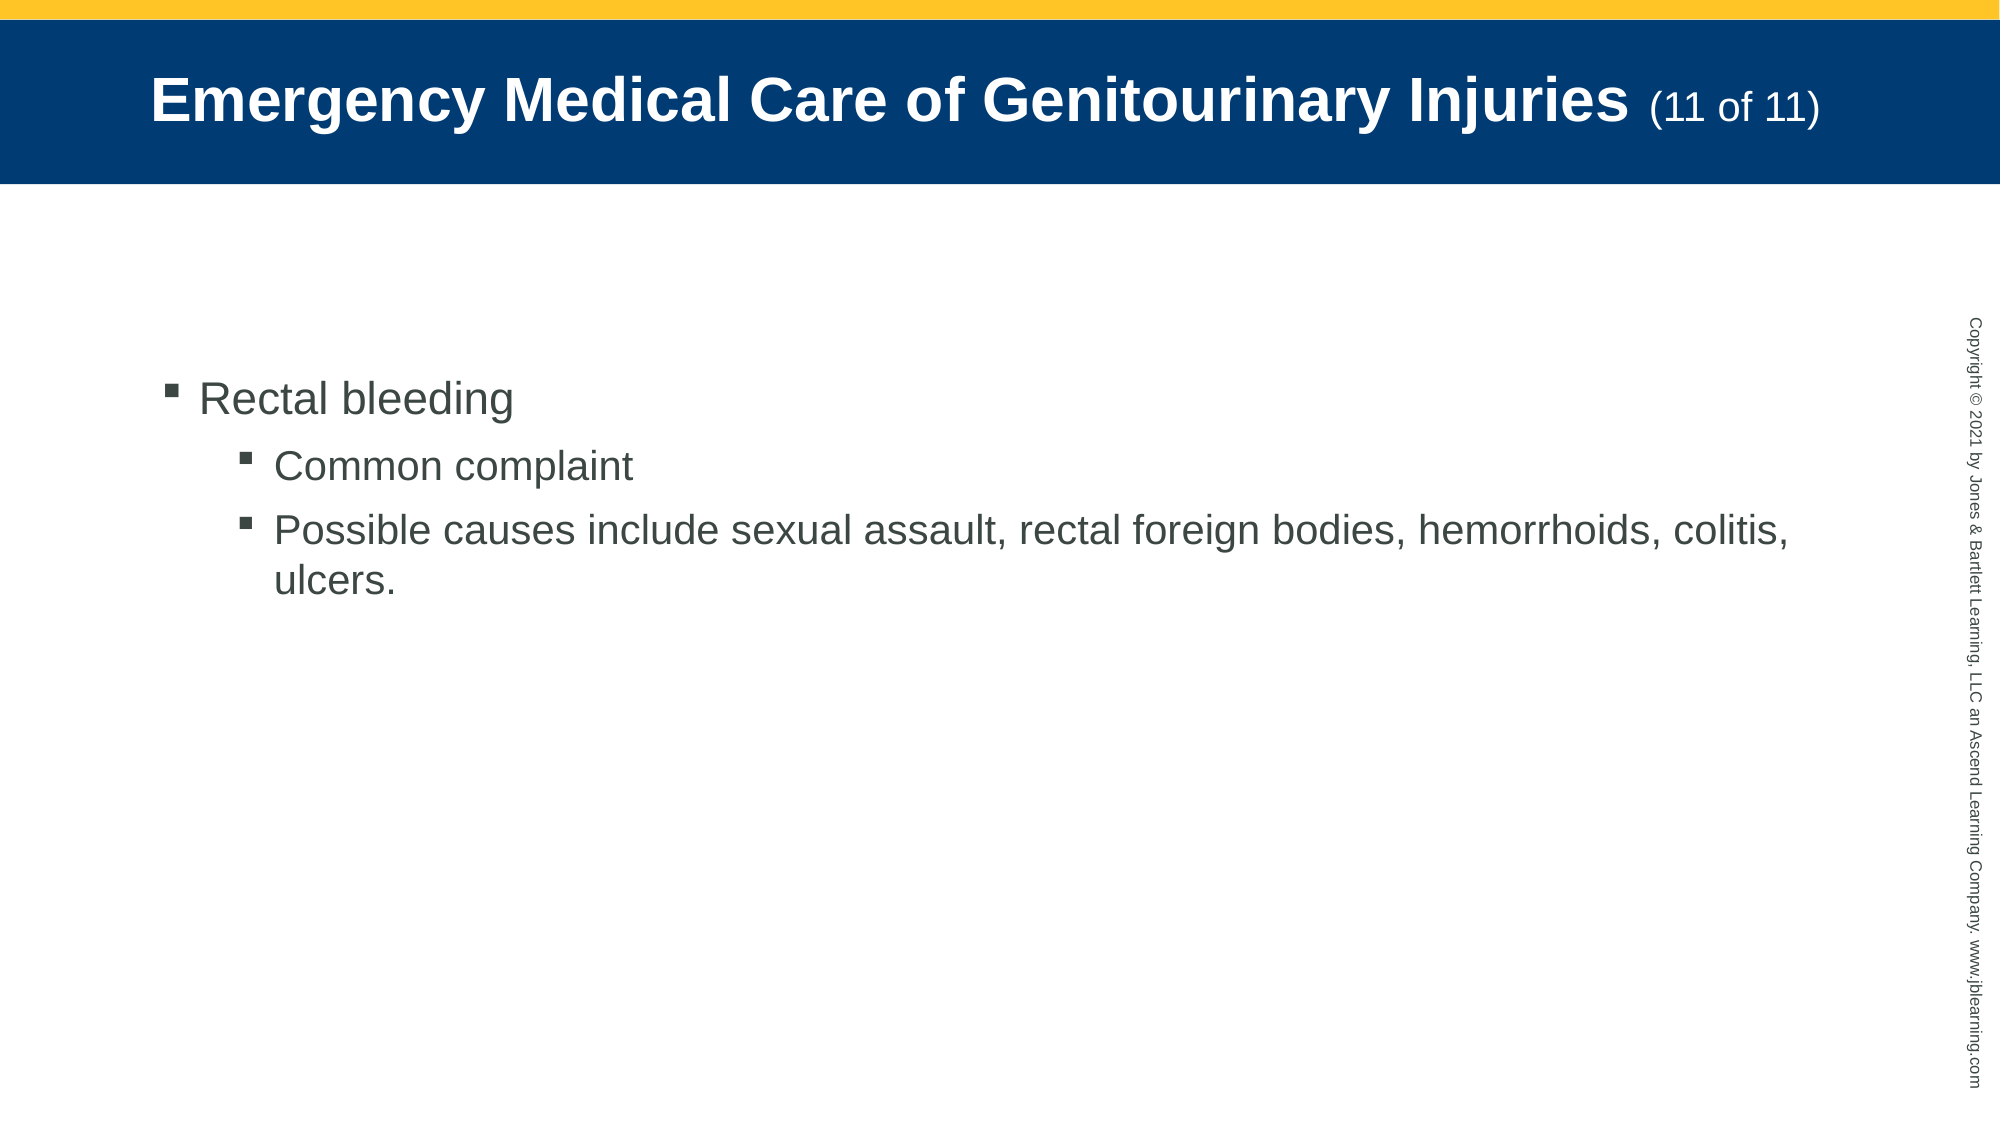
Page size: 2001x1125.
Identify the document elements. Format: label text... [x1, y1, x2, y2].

list Rectal bleeding Common complaint Possible causes include sexual assault, rectal foreign bodies, hemorrhoids, colitis, ulcers. [146, 361, 1859, 1016]
title Emergency Medical Care of Genitourinary Injuries (11 of 11) [0, 19, 2000, 185]
